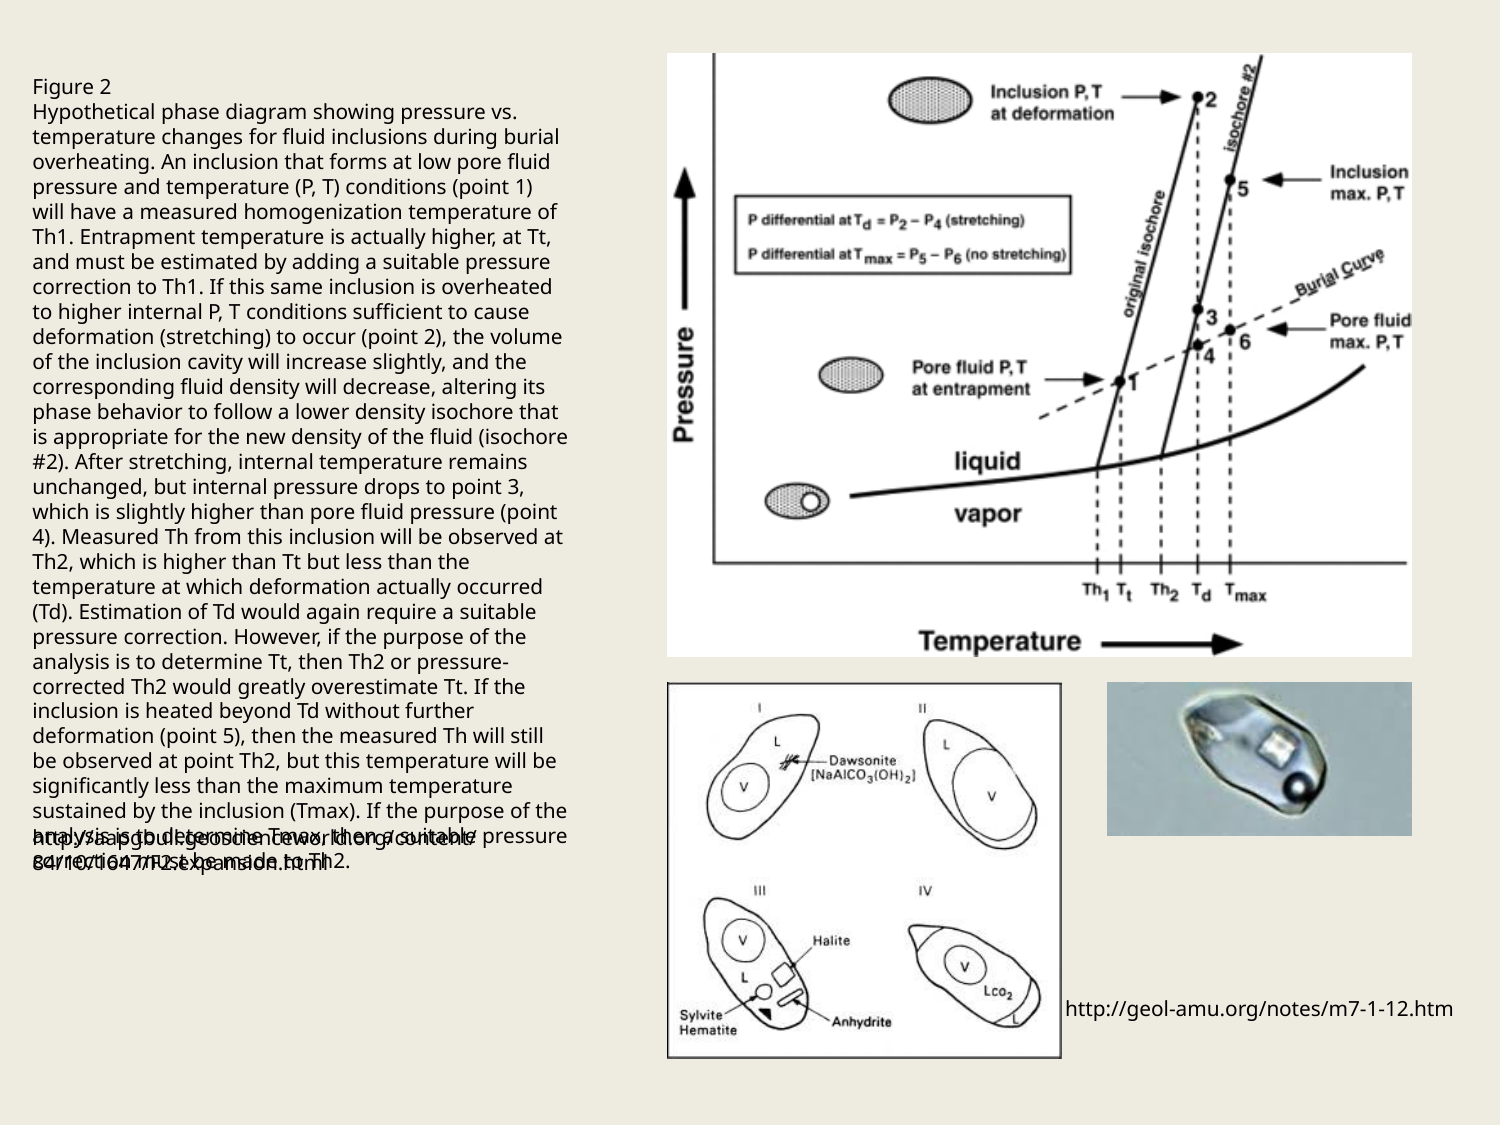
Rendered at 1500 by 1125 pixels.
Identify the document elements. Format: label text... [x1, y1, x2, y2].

text_box http://aapgbull.geoscienceworld.org/content/84/10/1647/F2.expansion.html [17, 817, 514, 882]
text_box http://geol-amu.org/notes/m7-1-12.htm [1076, 987, 1469, 1028]
text_box Figure 2 Hypothetical phase diagram showing pressure vs. temperature changes for fluid inclusions during burial overheating. An inclusion that forms at low pore fluid pressure and temperature (P, T) conditions (point 1) will have a measured homogenization temperature of Th1. Entrapment temperature is actually higher, at Tt, and must be estimated by adding a suitable pressure correction to Th1. If this same inclusion is overheated to higher internal P, T conditions sufficient to cause deformation (stretching) to occur (point 2), the volume of the inclusion cavity will increase slightly, and the corresponding fluid density will decrease, altering its phase behavior to follow a lower density isochore that is appropriate for the new density of the fluid (isochore #2). After stretching, internal temperature remains unchanged, but internal pressure drops to point 3, which is slightly higher than pore fluid pressure (point 4). Measured Th from this inclusion will be observed at Th2, which is higher than Tt but less than the temperature at which deformation actually occurred (Td). Estimation of Td would again require a suitable pressure correction. However, if the purpose of the analysis is to determine Tt, then Th2 or pressure-corrected Th2 would greatly overestimate Tt. If the inclusion is heated beyond Td without further deformation (point 5), then the measured Th will still be observed at point Th2, but this temperature will be significantly less than the maximum temperature sustained by the inclusion (Tmax). If the purpose of the analysis is to determine Tmax, then a suitable pressure correction must be made to Th2. [17, 66, 585, 881]
picture [666, 681, 1062, 1059]
picture [666, 53, 1413, 657]
picture [1106, 681, 1413, 836]
